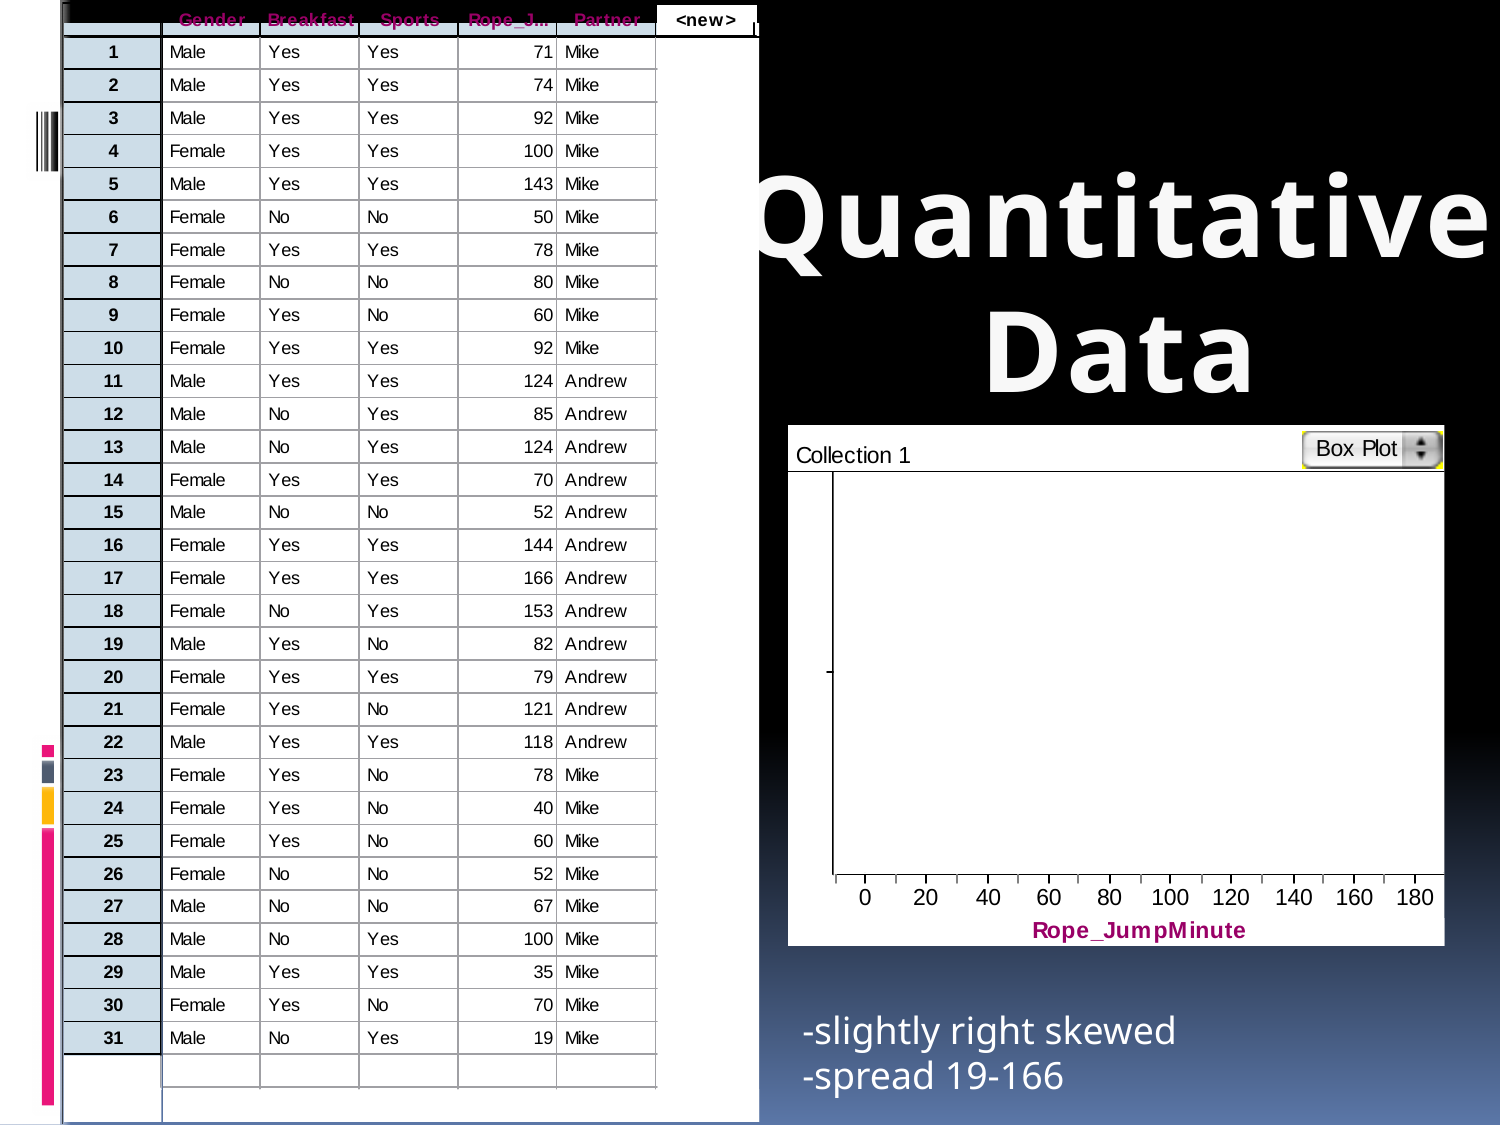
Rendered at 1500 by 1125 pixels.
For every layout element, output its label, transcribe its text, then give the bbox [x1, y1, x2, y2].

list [62, 0, 763, 1125]
text_box -slightly right skewed -spread 19-166 [787, 999, 1450, 1105]
picture [787, 424, 1447, 948]
text_box Quantitative Data [770, 137, 1500, 423]
